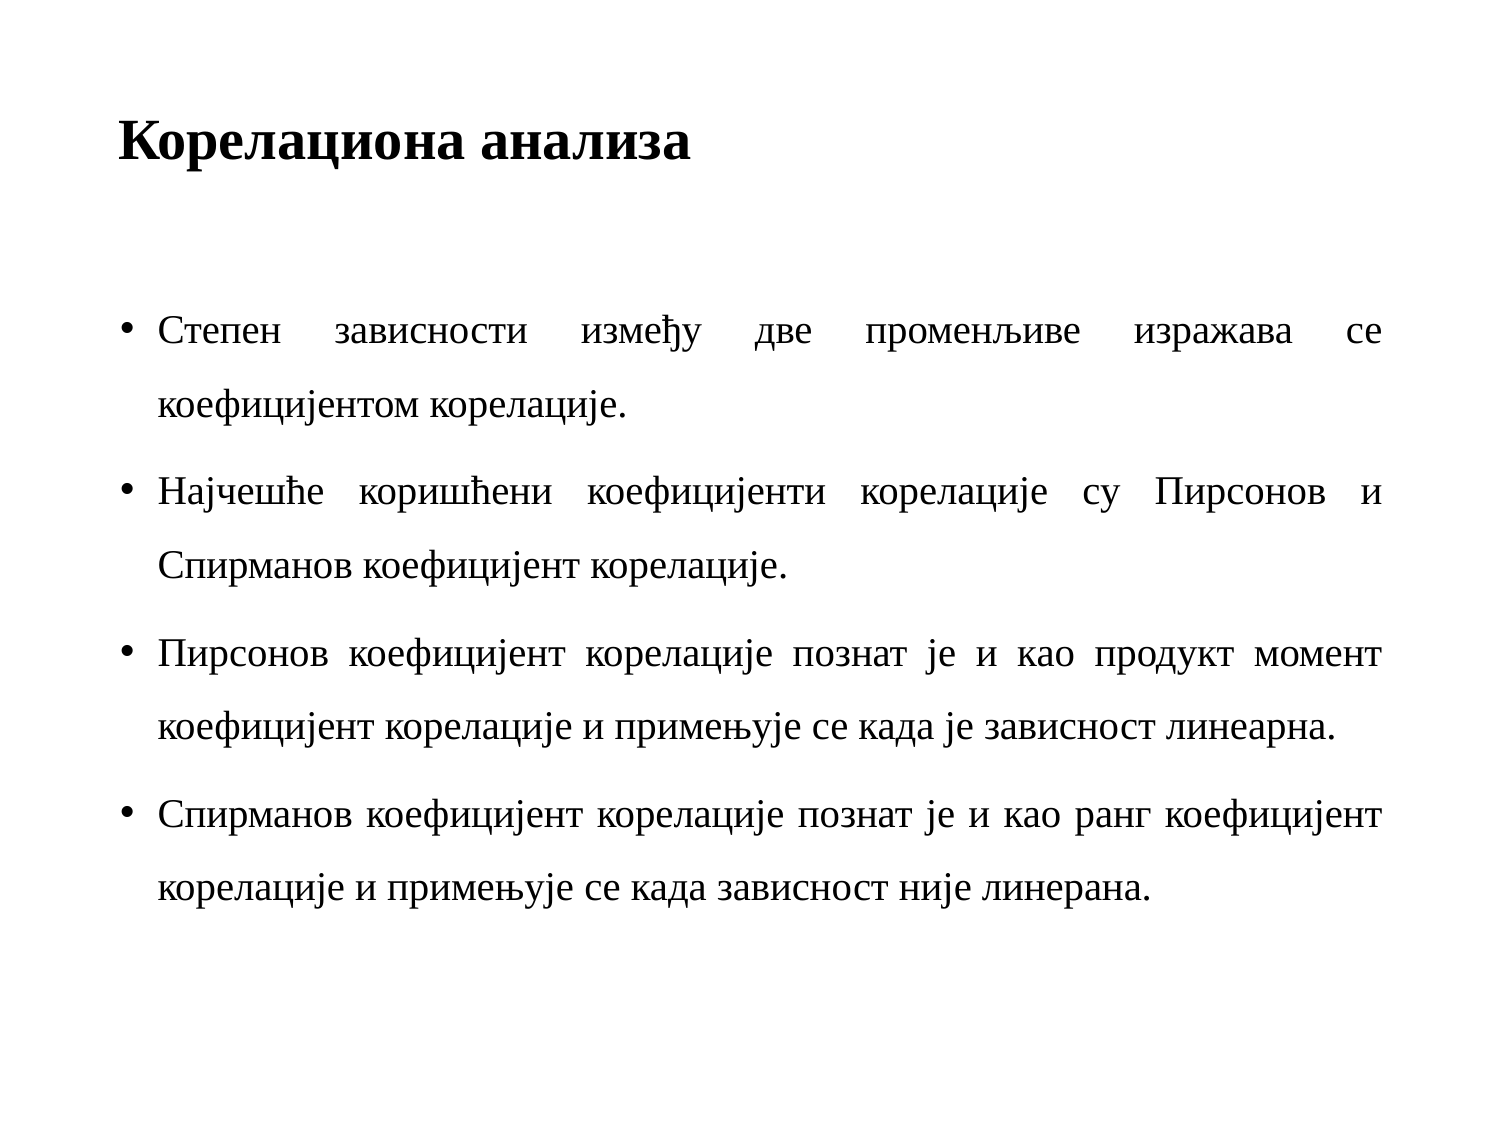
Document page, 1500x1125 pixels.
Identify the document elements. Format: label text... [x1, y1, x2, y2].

list Степен зависности између две променљиве изражава се коефицијентом корелације. Најчешће коришћени коефицијенти корелације су Пирсонов и Спирманов коефицијент корелације. Пирсонов коефицијент корелације познат је и као продукт момент коефицијент корелације и примењује се када је зависност линеарна. Спирманов коефицијент корелације познат је и као ранг коефицијент корелације и примењује се када зависност није линерана. [105, 271, 1399, 985]
title Корелациона анализа [103, 59, 1397, 223]
